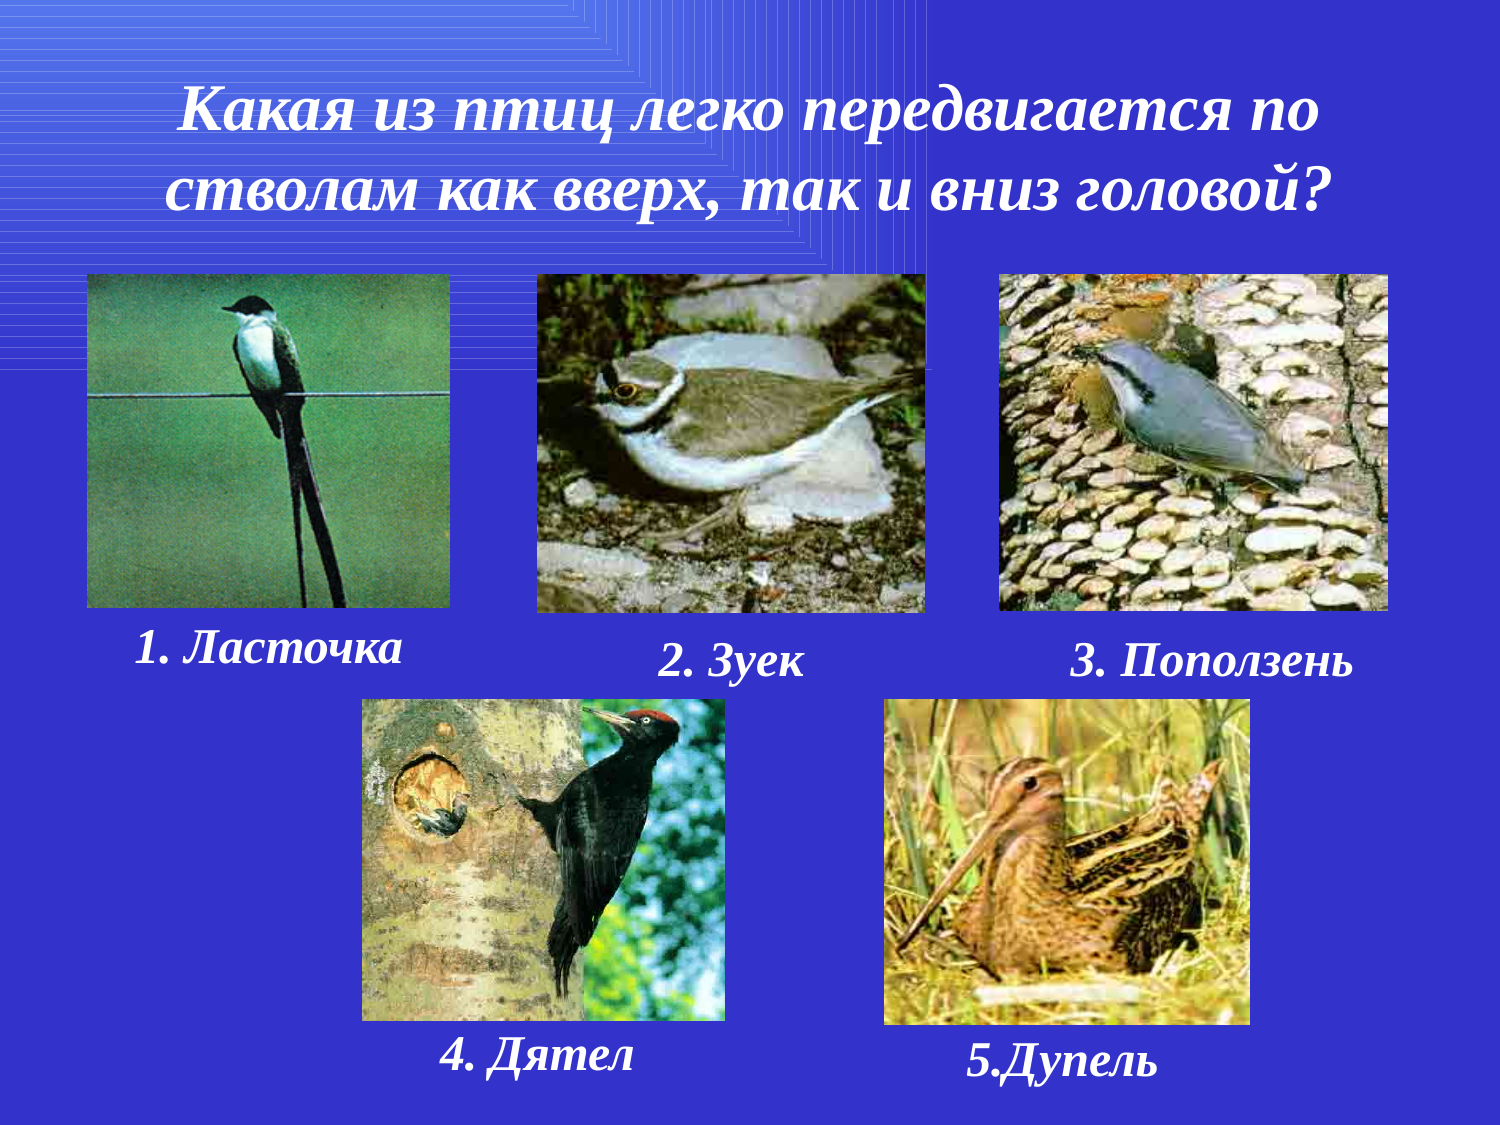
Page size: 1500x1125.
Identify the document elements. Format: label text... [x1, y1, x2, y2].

picture [87, 274, 451, 609]
picture [537, 274, 926, 613]
text_box 1. Ласточка [87, 617, 450, 688]
text_box 5.Дупель [874, 1024, 1250, 1088]
text_box Какая из птиц легко передвигается по стволам как вверх, так и вниз головой? [112, 0, 1388, 288]
picture [884, 699, 1251, 1026]
picture [999, 274, 1388, 612]
text_box 4. Дятел [349, 1012, 725, 1088]
text_box 3. Поползень [1024, 612, 1400, 700]
picture [362, 699, 726, 1021]
text_box 2. Зуек [549, 622, 913, 700]
